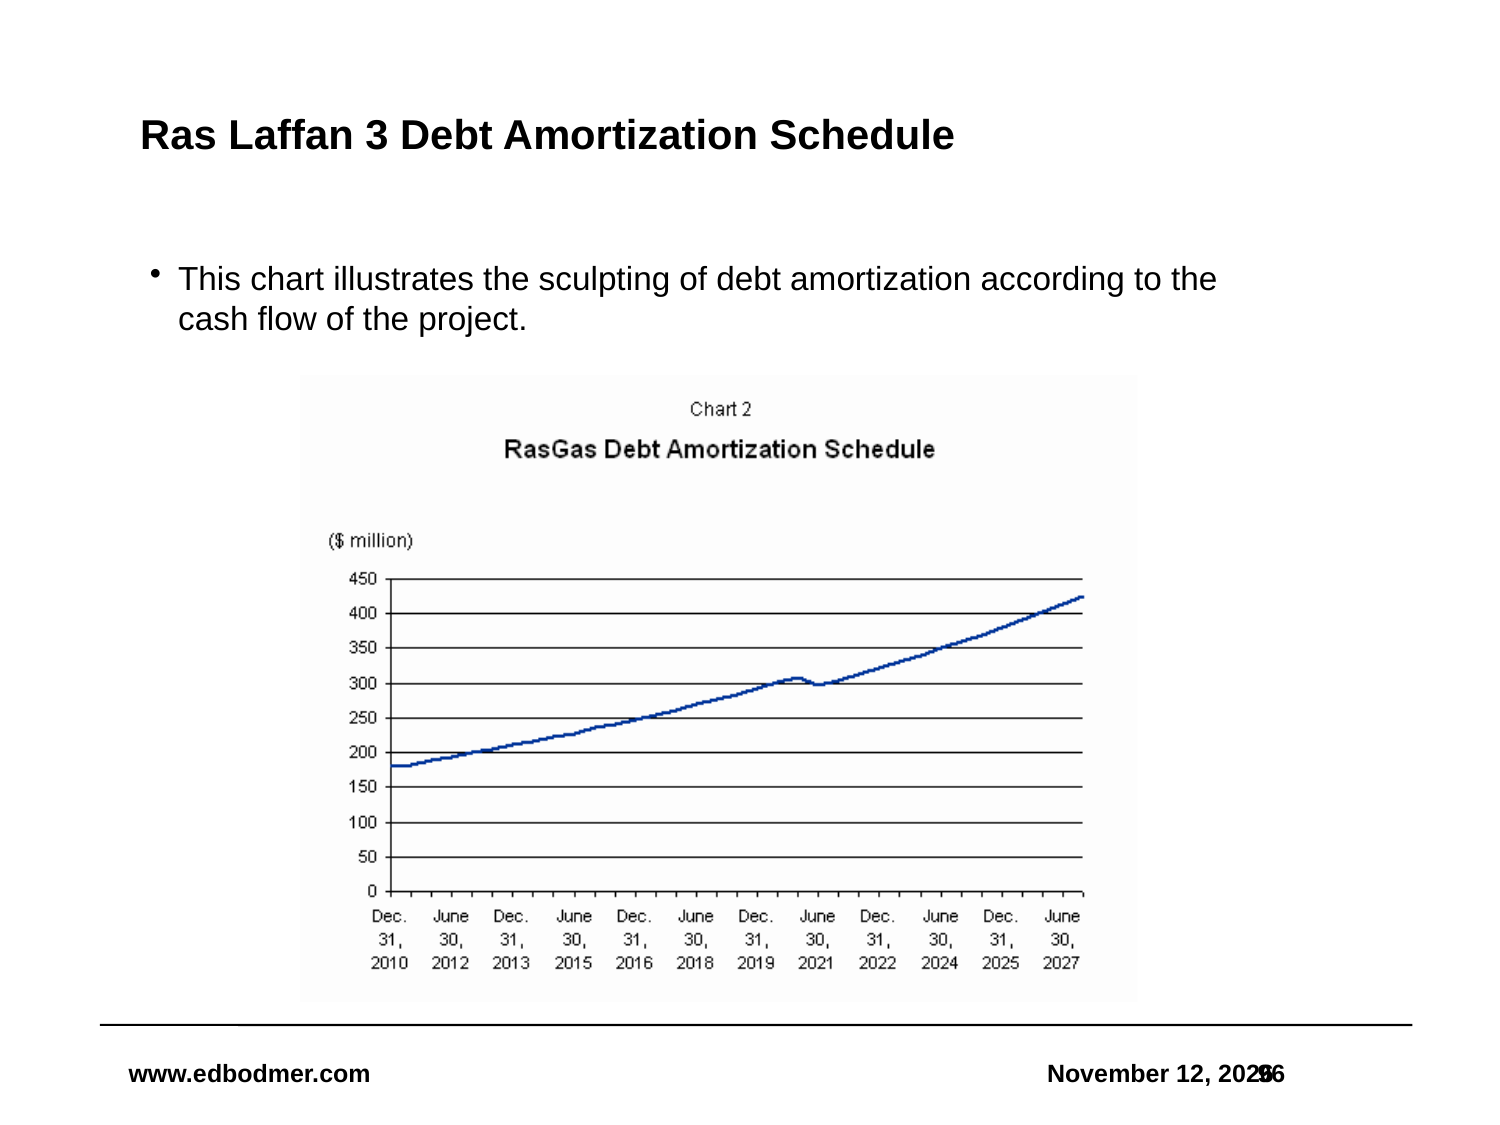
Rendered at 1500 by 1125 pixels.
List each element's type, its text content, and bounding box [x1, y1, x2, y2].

list This chart illustrates the sculpting of debt amortization according to the cash flow of the project. [124, 249, 1288, 1026]
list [299, 374, 1138, 1002]
title Ras Laffan 3 Debt Amortization Schedule [124, 99, 1288, 226]
